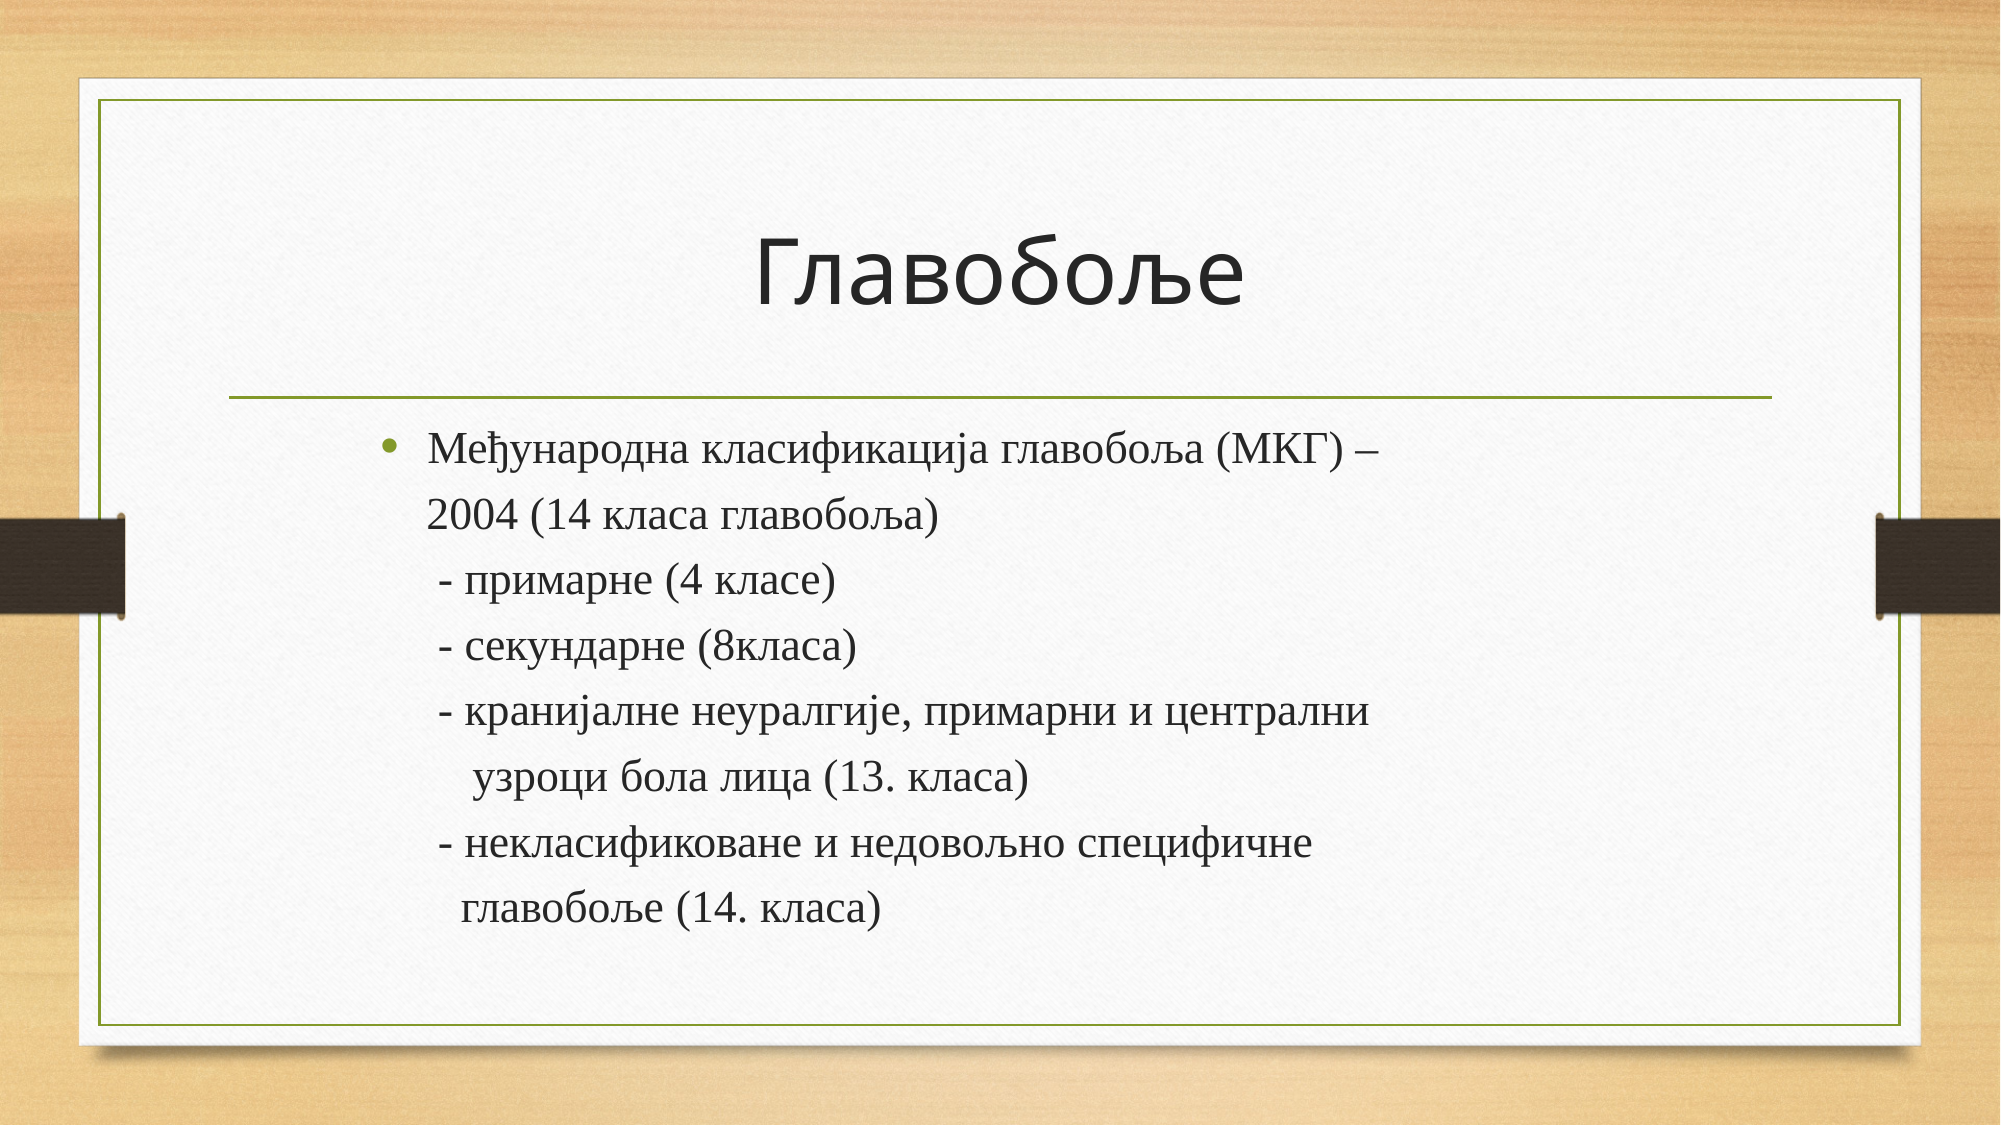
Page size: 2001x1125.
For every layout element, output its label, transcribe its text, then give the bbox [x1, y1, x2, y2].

list Међународна класификација главобоља (МКГ) – 2004 (14 класа главобоља) - примарне (4 класе) - секундарне (8класа) - кранијалне неуралгије, примарни и централни узроци бола лица (13. класа) - некласификоване и недовољно специфичне главобоље (14. класа) [365, 420, 1603, 965]
title Главобоље [212, 161, 1788, 375]
picture [0, 0, 2001, 1125]
